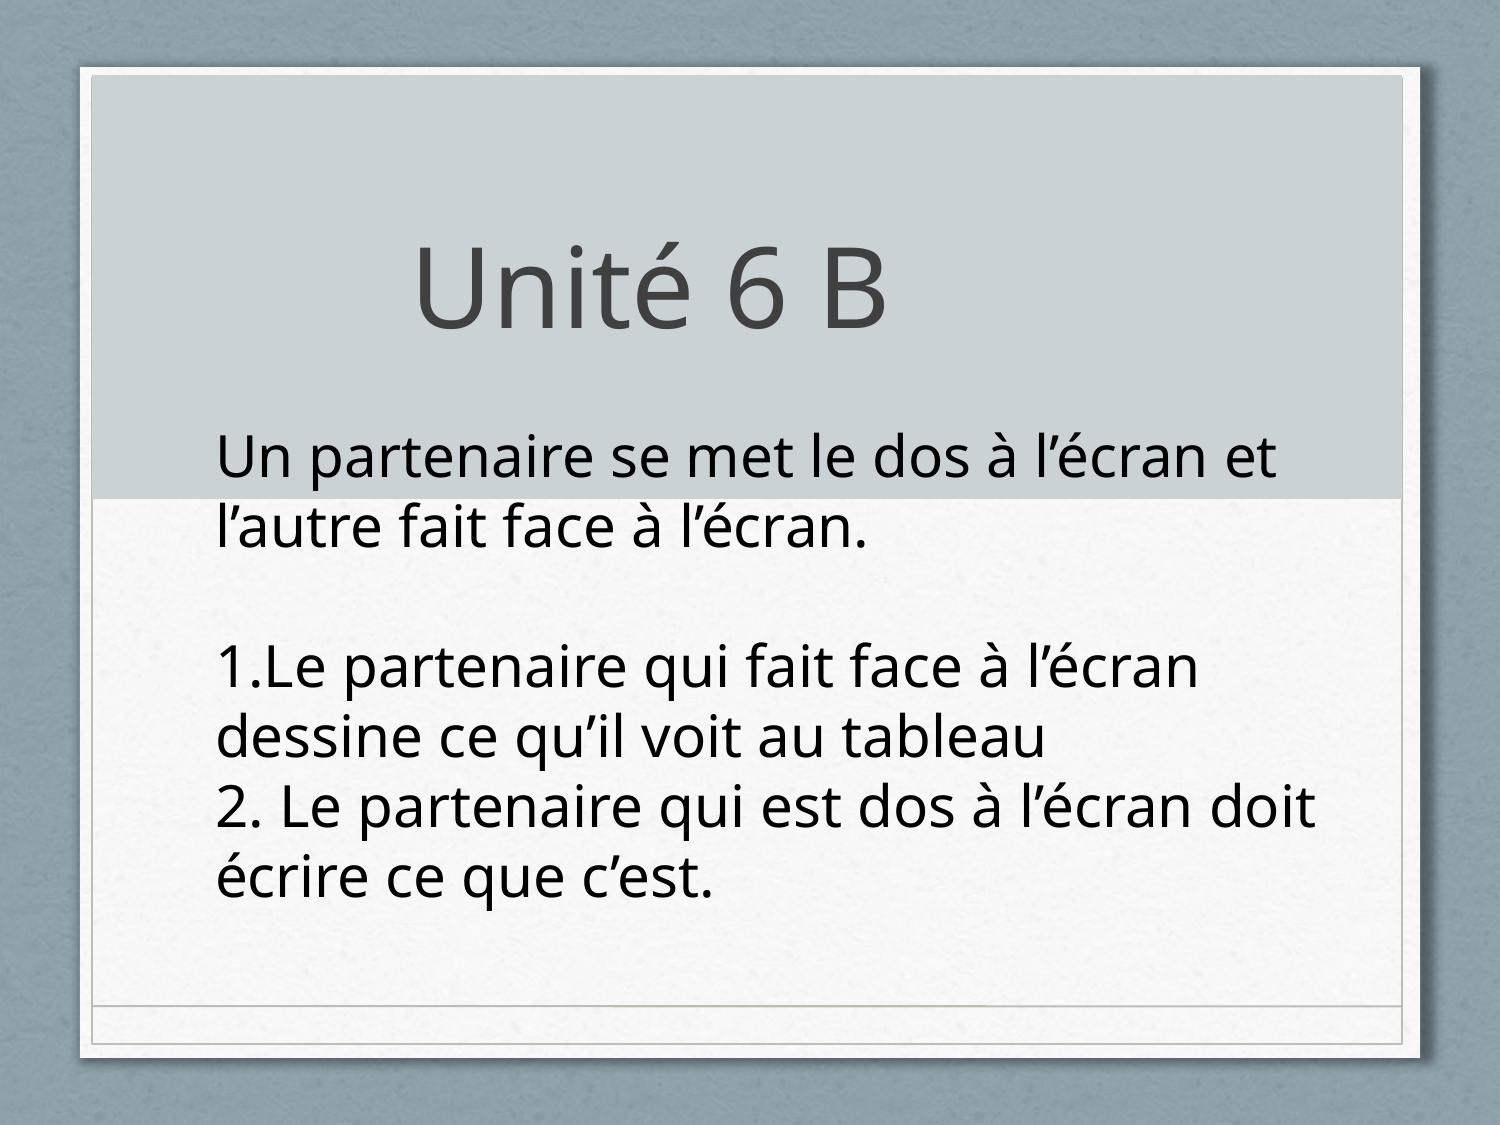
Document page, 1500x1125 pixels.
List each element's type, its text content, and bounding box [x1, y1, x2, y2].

picture [79, 67, 1421, 1058]
text_box Un partenaire se met le dos à l’écran et l’autre fait face à l’écran. 1.Le partenaire qui fait face à l’écran dessine ce qu’il voit au tableau 2. Le partenaire qui est dos à l’écran doit écrire ce que c’est. [200, 411, 1347, 916]
title Unité 6 B [150, 184, 1182, 359]
